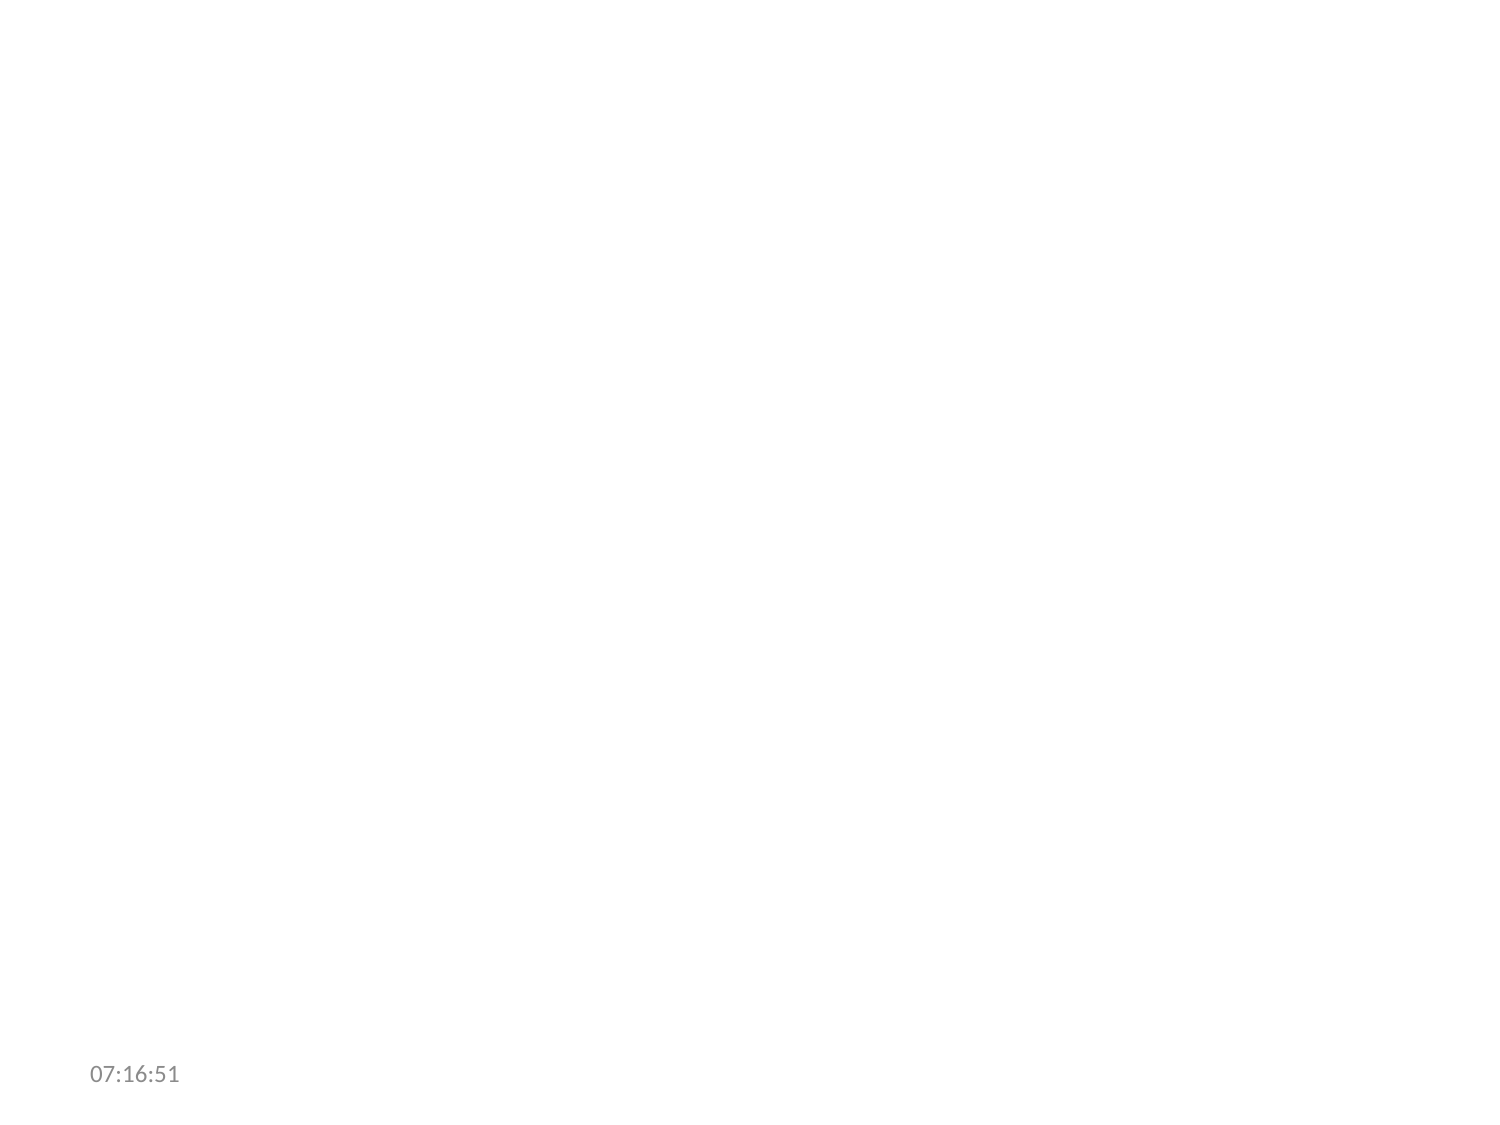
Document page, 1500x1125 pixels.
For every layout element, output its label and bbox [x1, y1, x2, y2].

slide_number [75, 1042, 425, 1103]
